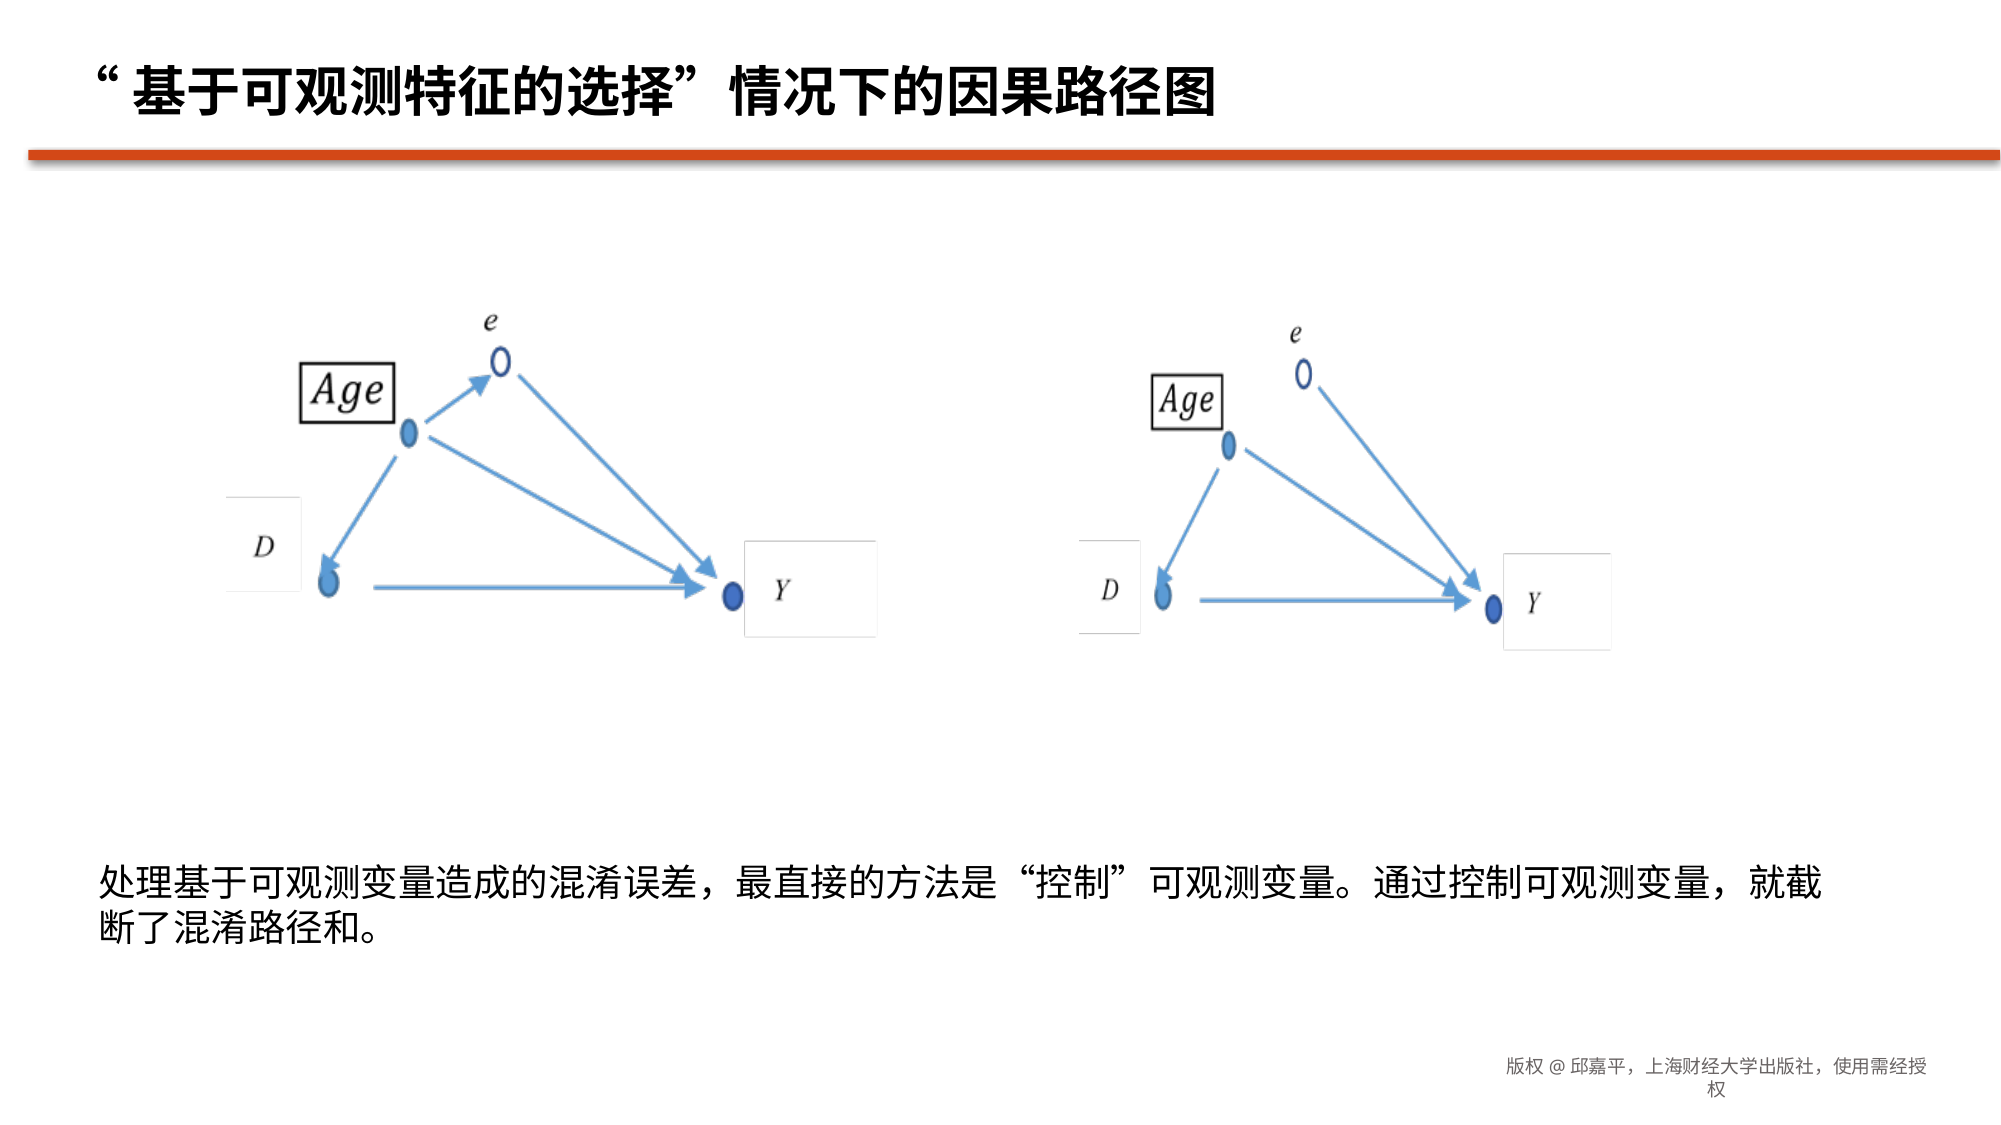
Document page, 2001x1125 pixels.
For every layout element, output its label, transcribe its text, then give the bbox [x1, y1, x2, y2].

picture [1079, 285, 1614, 652]
picture [225, 272, 879, 639]
footer 版权@邱嘉平，上海财经大学出版社，使用需经授权 [1483, 1046, 1950, 1109]
title “基于可观测特征的选择”情况下的因果路径图 [50, 50, 1825, 138]
